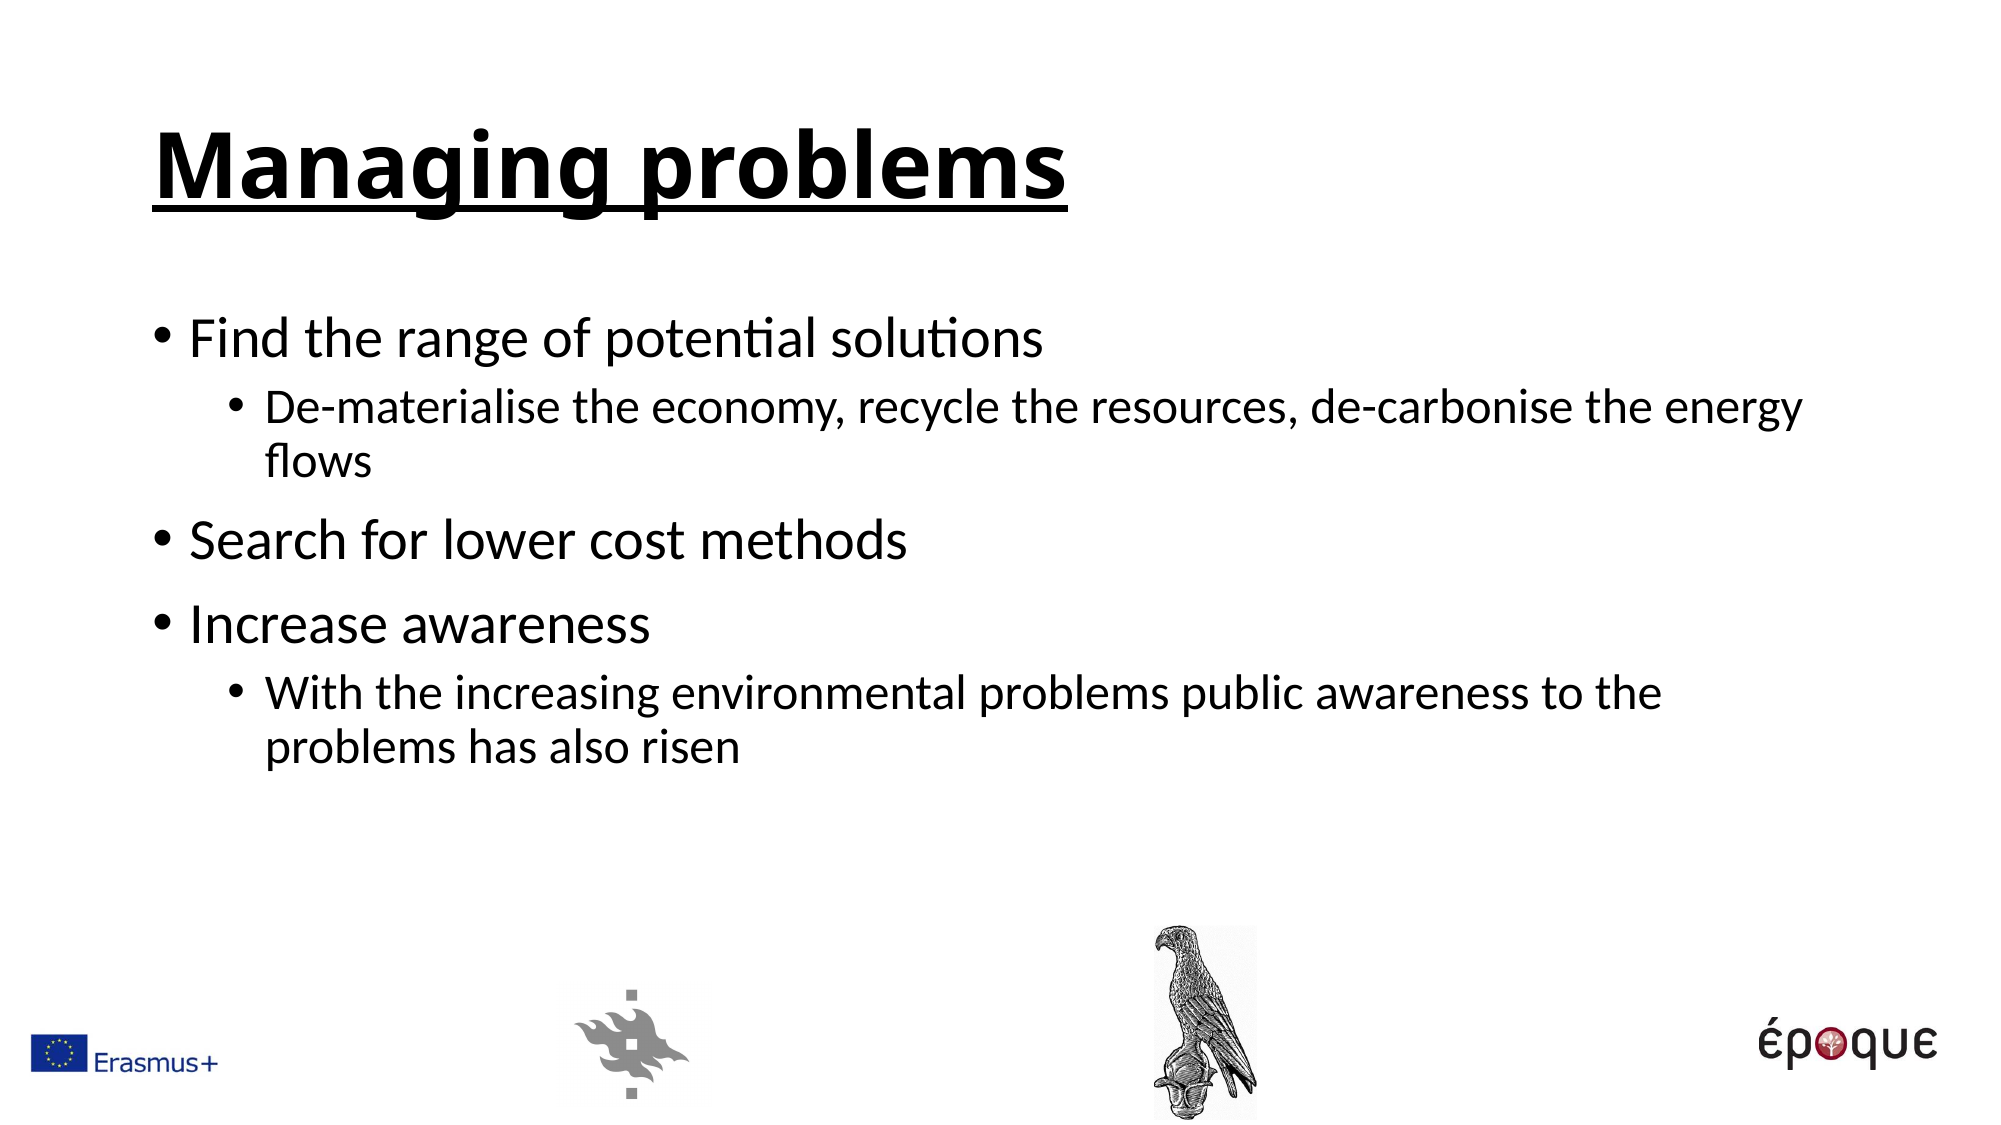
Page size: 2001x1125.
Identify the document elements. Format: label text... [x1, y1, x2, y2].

title Managing problems [137, 59, 1863, 278]
picture [1154, 925, 1258, 1120]
list Find the range of potential solutions De-materialise the economy, recycle the resources, de-carbonise the energy flows Search for lower cost methods Increase awareness With the increasing environmental problems public awareness to the problems has also risen [137, 299, 1863, 1014]
picture [556, 981, 712, 1107]
picture [29, 1023, 219, 1083]
picture [1759, 1017, 1937, 1070]
